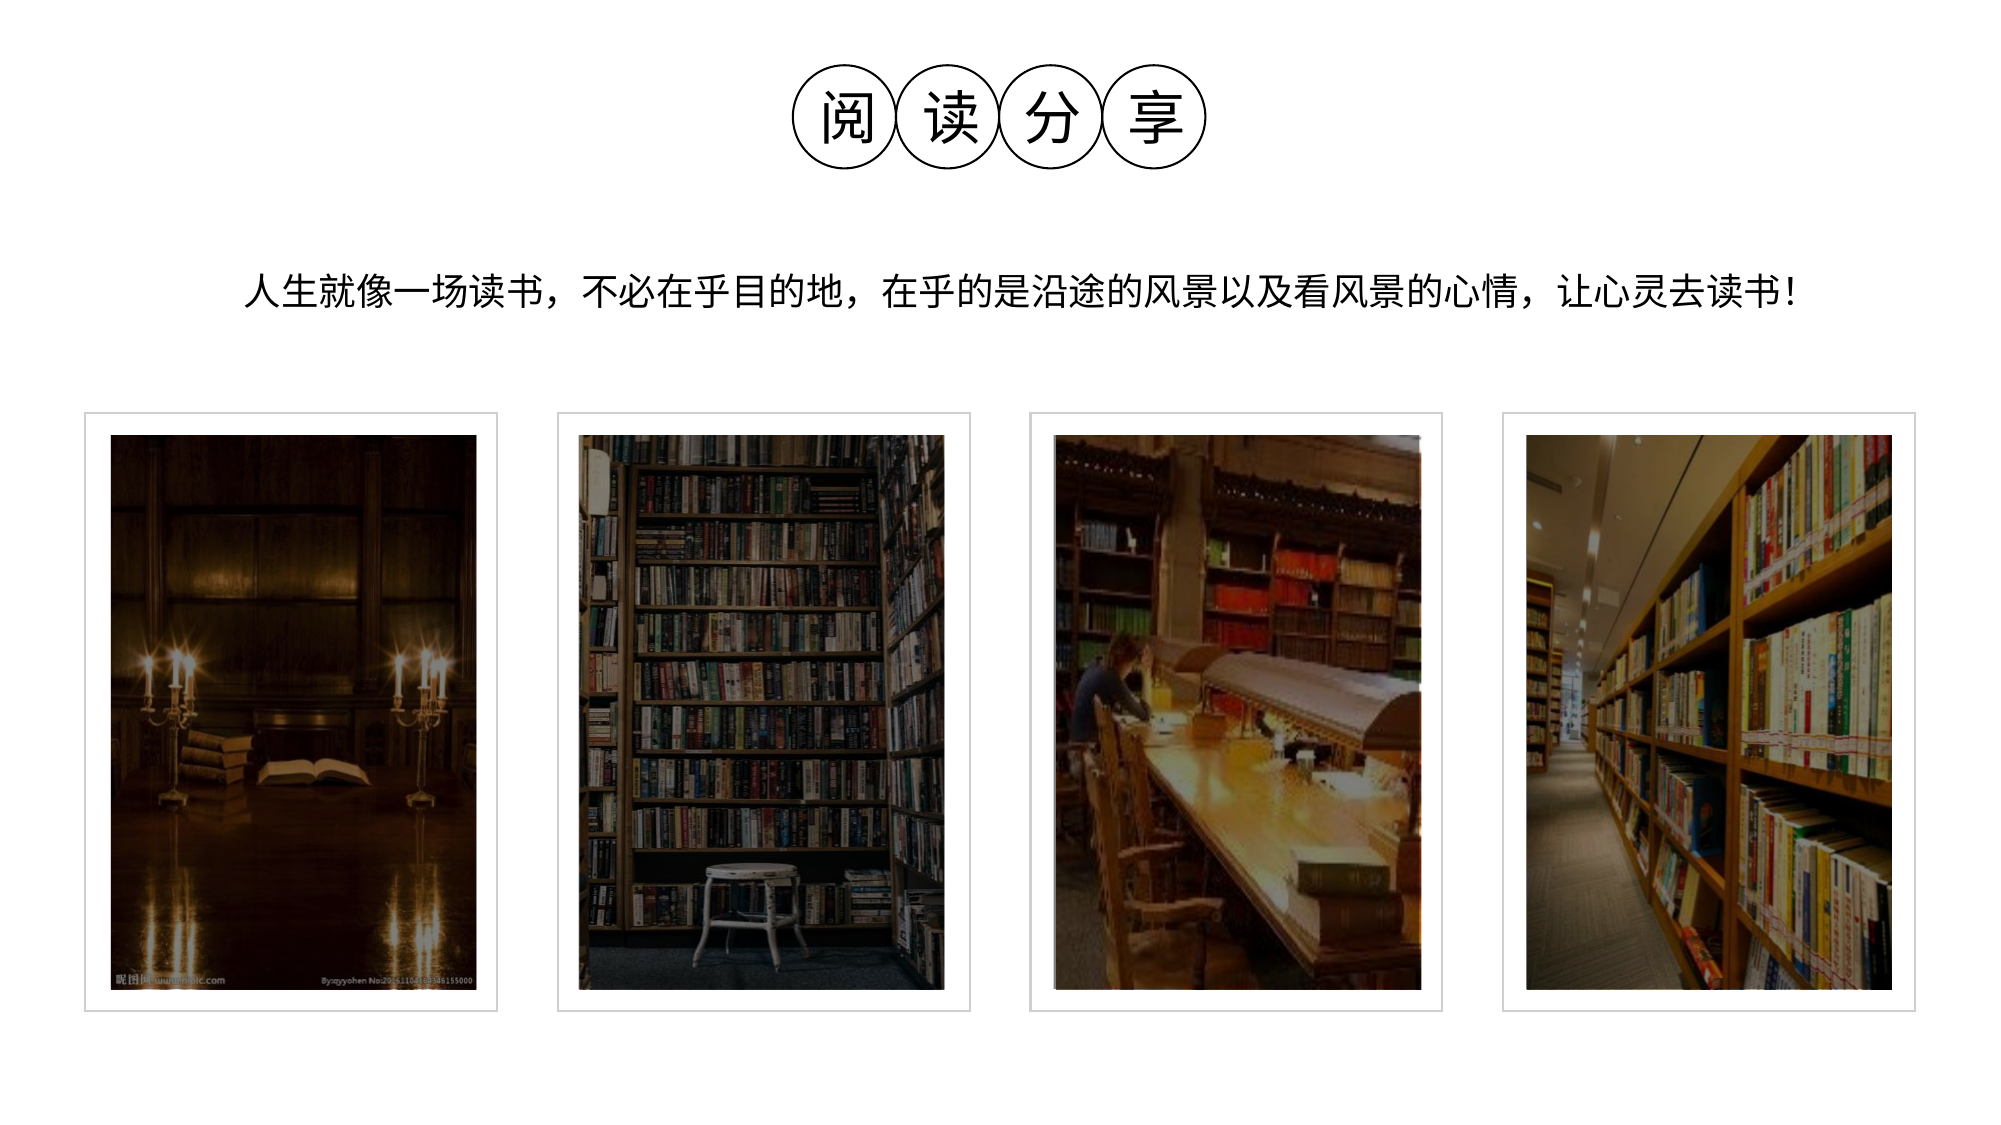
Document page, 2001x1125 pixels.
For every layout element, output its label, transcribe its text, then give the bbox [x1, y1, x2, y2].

text_box [557, 412, 971, 1012]
text_box [1502, 412, 1916, 1012]
text_box [110, 434, 477, 990]
text_box [1029, 412, 1443, 1012]
text_box [578, 434, 945, 990]
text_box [792, 65, 1206, 169]
text_box [1053, 434, 1420, 990]
text_box 人生就像一场读书，不必在乎目的地，在乎的是沿途的风景以及看风景的心情，让心灵去读书！ [210, 260, 1814, 321]
text_box [1525, 434, 1893, 990]
text_box [84, 412, 498, 1012]
